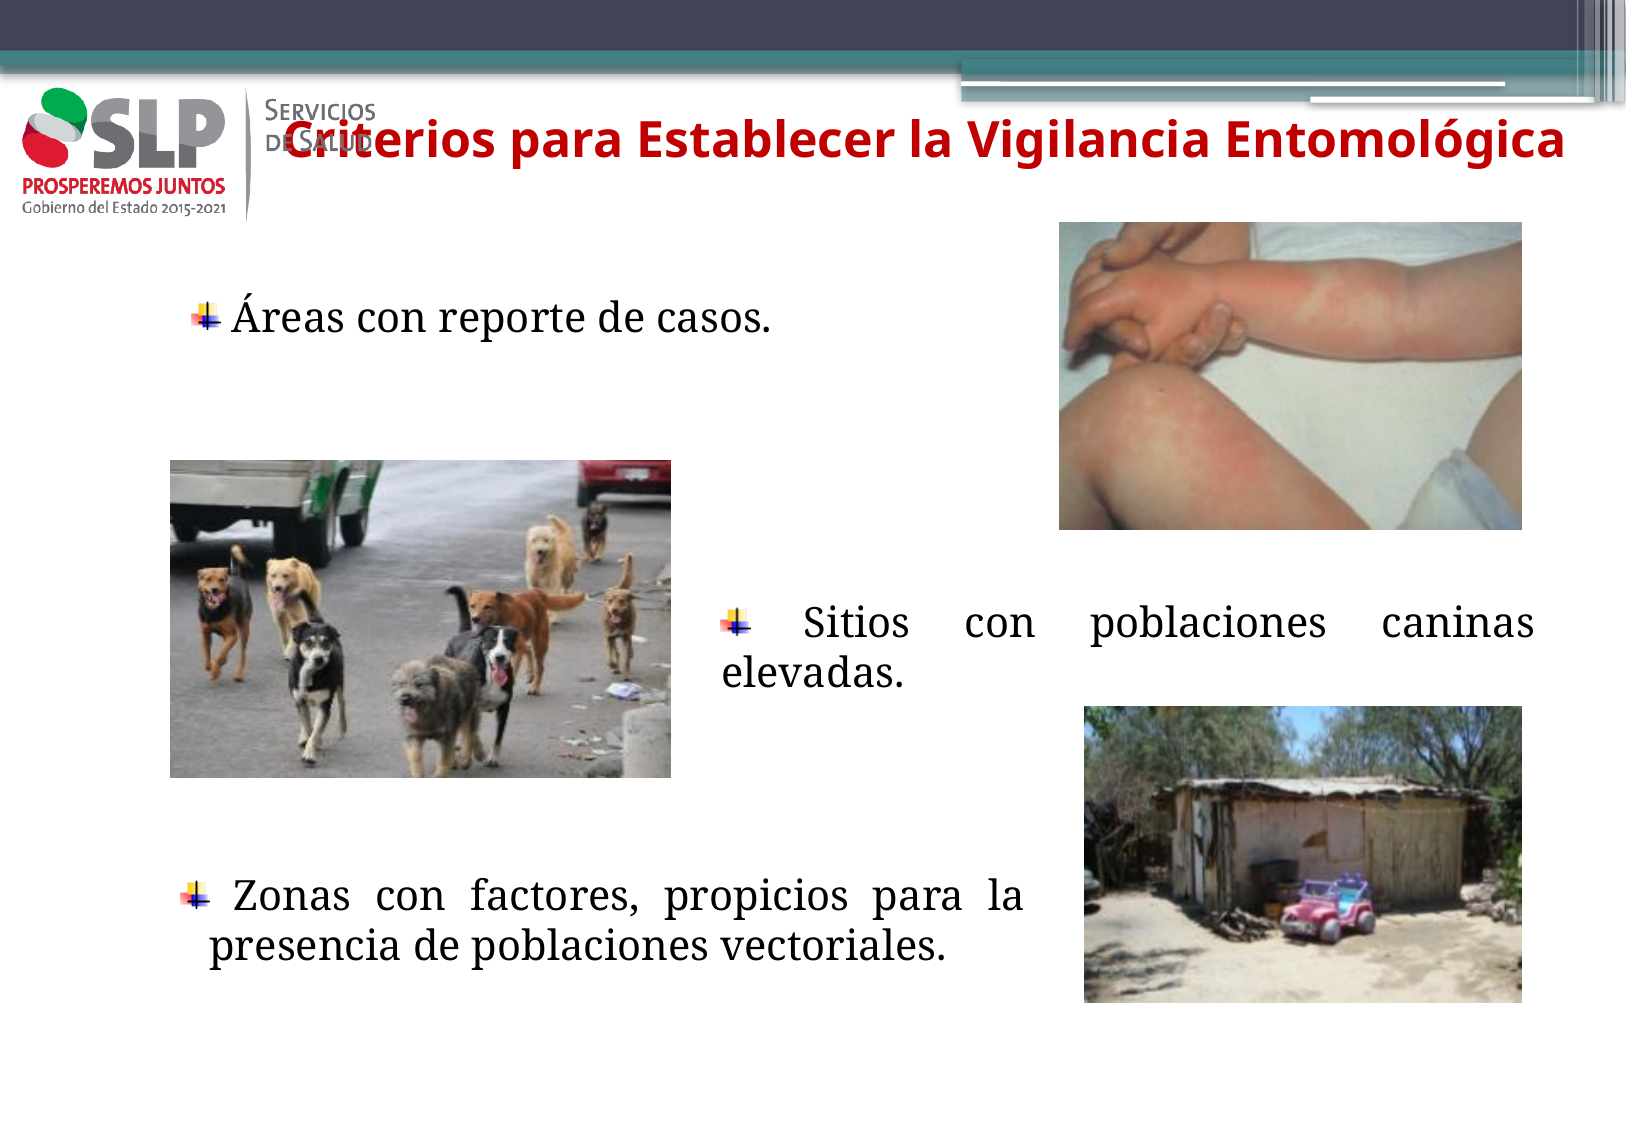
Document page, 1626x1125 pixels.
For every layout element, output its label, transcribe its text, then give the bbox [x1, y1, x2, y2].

picture [180, 879, 210, 909]
picture [720, 606, 751, 636]
picture [191, 300, 221, 330]
picture [22, 87, 376, 226]
picture [1059, 222, 1522, 530]
text_box Áreas con reporte de casos. [177, 283, 808, 348]
text_box Sitios con poblaciones caninas elevadas. [706, 588, 1550, 704]
text_box Criterios para Establecer la Vigilancia Entomológica [382, 99, 1625, 175]
picture [170, 460, 671, 778]
picture [1083, 706, 1522, 1003]
text_box Zonas con factores, propicios para la presencia de poblaciones vectoriales. [165, 861, 1040, 977]
